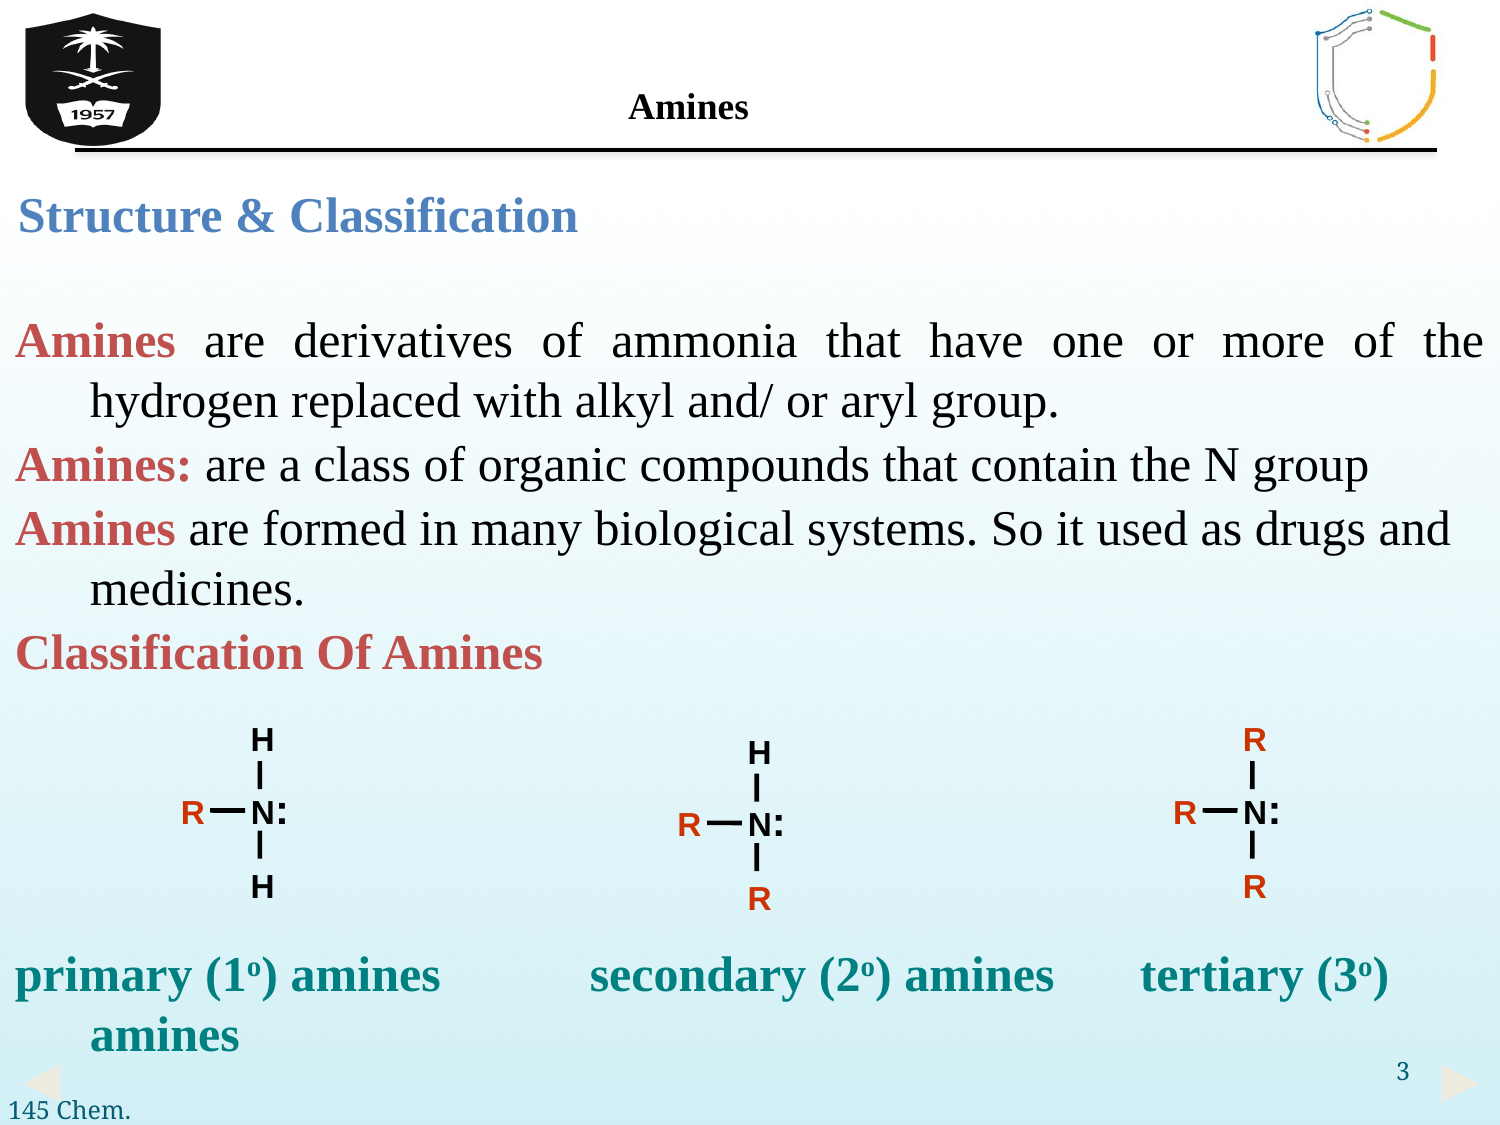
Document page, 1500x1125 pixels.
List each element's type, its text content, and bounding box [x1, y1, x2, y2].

text_box Amines [613, 74, 764, 135]
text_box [1157, 710, 1297, 913]
text_box Structure & Classification [3, 174, 675, 250]
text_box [165, 710, 305, 913]
picture [0, 0, 1500, 299]
text_box 145 Chem. [8, 1065, 559, 1125]
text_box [662, 723, 802, 926]
text_box Amines are derivatives of ammonia that have one or more of the hydrogen replaced with alkyl and/ or aryl group. Amines: are a class of organic compounds that contain the N group Amines are formed in many biological systems. So it used as drugs and medicines. Classification Of Amines primary (1o) amines secondary (2o) amines tertiary (3o) amines [0, 299, 1500, 1125]
slide_number 3 [1074, 1042, 1425, 1103]
